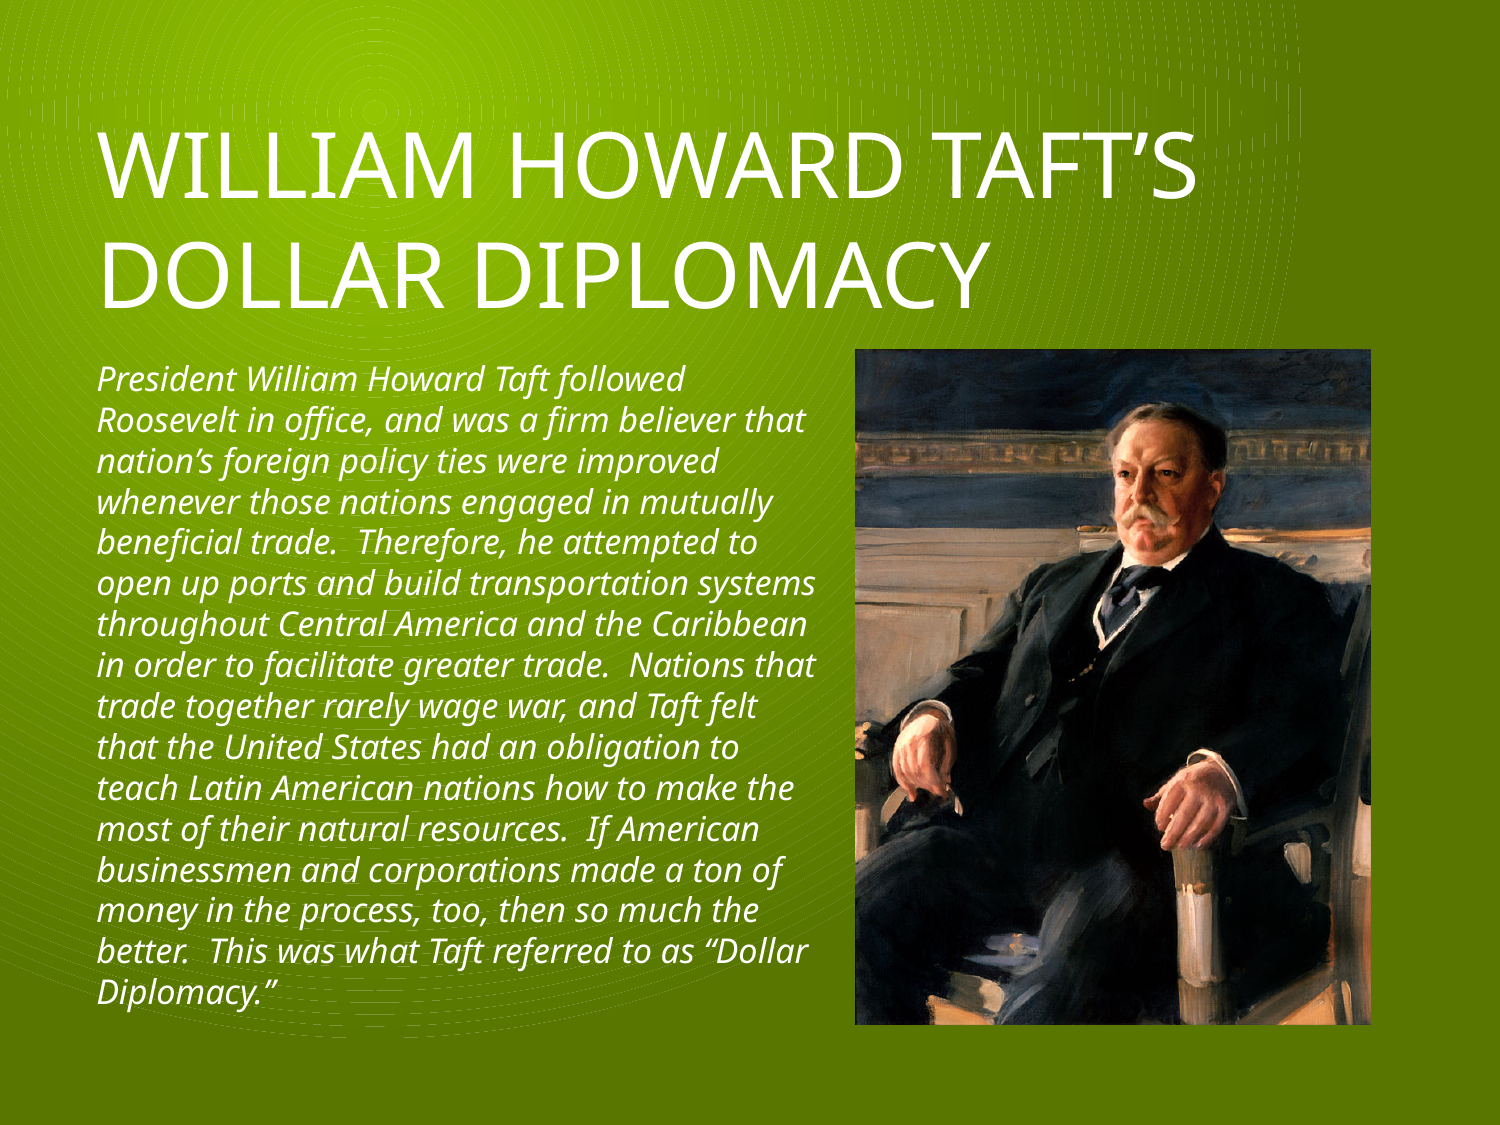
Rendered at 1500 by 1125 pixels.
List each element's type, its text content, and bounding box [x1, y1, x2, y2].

list President William Howard Taft followed Roosevelt in office, and was a firm believer that nation’s foreign policy ties were improved whenever those nations engaged in mutually beneficial trade. Therefore, he attempted to open up ports and build transportation systems throughout Central America and the Caribbean in order to facilitate greater trade. Nations that trade together rarely wage war, and Taft felt that the United States had an obligation to teach Latin American nations how to make the most of their natural resources. If American businessmen and corporations made a ton of money in the process, too, then so much the better. This was what Taft referred to as “Dollar Diplomacy.” [81, 350, 838, 1025]
title William Howard Taft’s Dollar Diplomacy [81, 99, 1413, 271]
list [855, 349, 1371, 1026]
